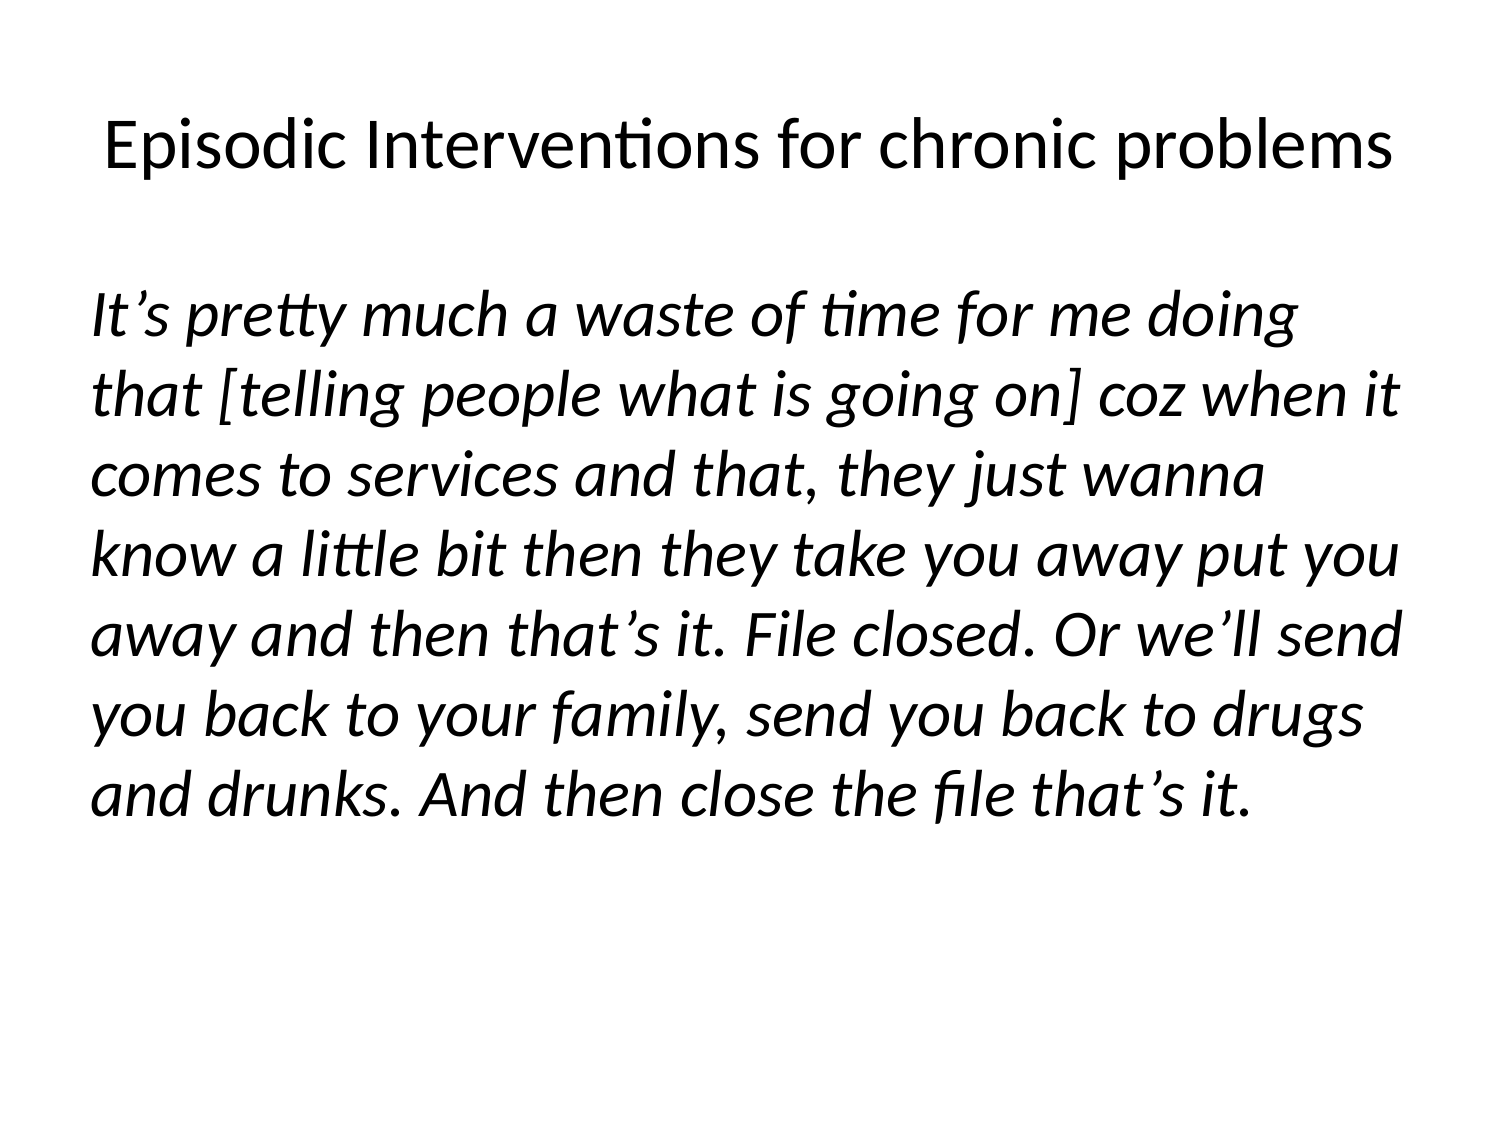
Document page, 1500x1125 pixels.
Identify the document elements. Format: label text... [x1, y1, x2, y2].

title Episodic Interventions for chronic problems [75, 45, 1425, 233]
list It’s pretty much a waste of time for me doing that [telling people what is going on] coz when it comes to services and that, they just wanna know a little bit then they take you away put you away and then that’s it. File closed. Or we’ll send you back to your family, send you back to drugs and drunks. And then close the file that’s it. [75, 262, 1425, 1005]
